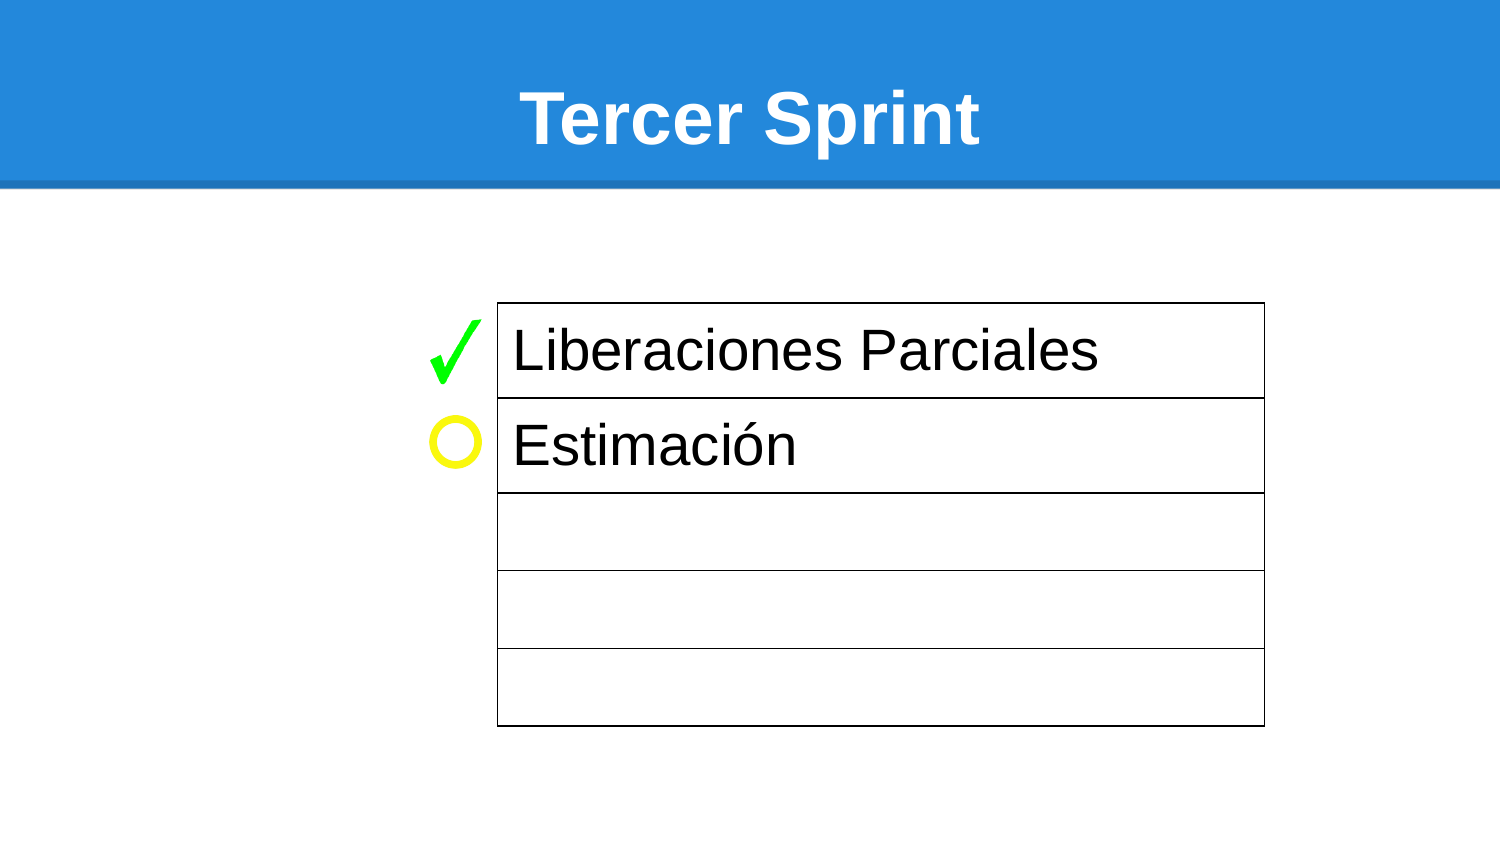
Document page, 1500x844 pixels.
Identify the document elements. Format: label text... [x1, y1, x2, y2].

picture [428, 317, 482, 386]
table_cell [498, 649, 1264, 725]
title Tercer Sprint [75, 33, 1425, 175]
picture [428, 415, 482, 469]
table_cell Estimación [498, 399, 1264, 492]
table_header Liberaciones Parciales [498, 304, 1264, 397]
table_cell [498, 494, 1264, 570]
table_cell [498, 571, 1264, 648]
